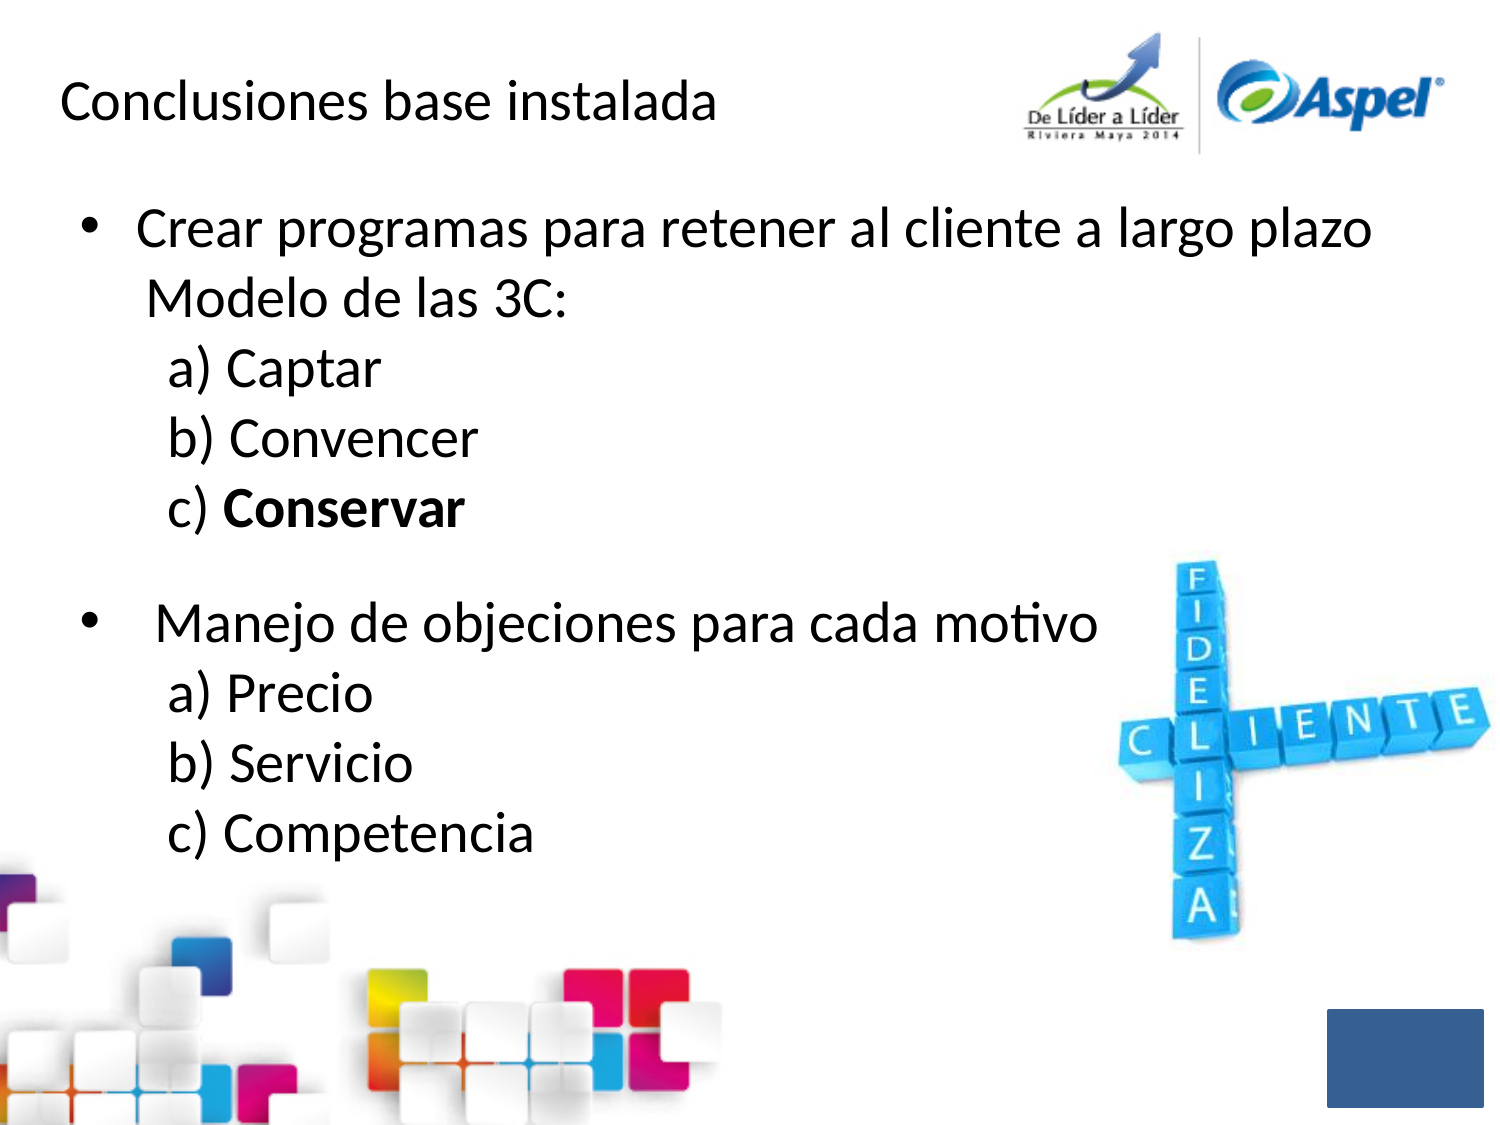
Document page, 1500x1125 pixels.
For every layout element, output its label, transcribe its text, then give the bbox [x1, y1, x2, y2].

text_box Conclusiones base instalada [45, 54, 928, 296]
text_box [1327, 1009, 1484, 1108]
text_box Crear programas para retener al cliente a largo plazo Modelo de las 3C: a) Captar b) Convencer c) Conservar Manejo de objeciones para cada motivo a) Precio b) Servicio c) Competencia [64, 101, 1400, 1032]
picture [0, 0, 1500, 1125]
